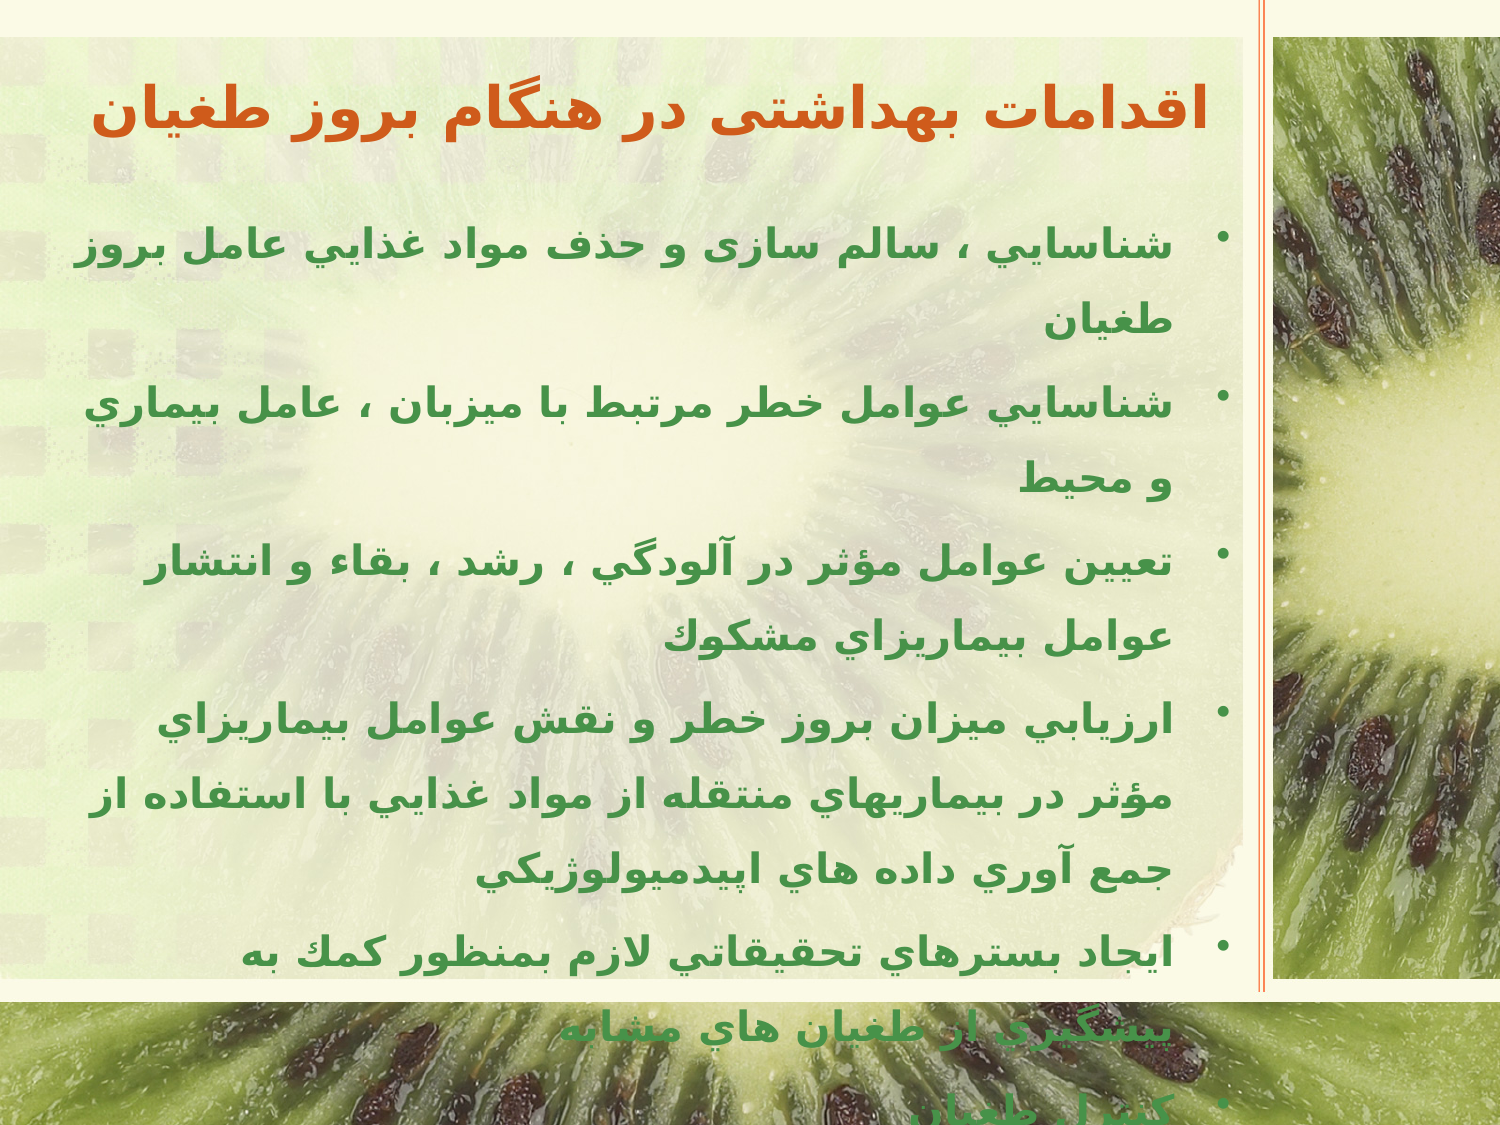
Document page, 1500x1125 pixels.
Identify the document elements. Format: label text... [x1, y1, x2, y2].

list شناسايي ، سالم سازی و حذف مواد غذايي عامل بروز طغيان شناسايي عوامل خطر مرتبط با ميزبان ،‌ عامل بيماري و محيط تعيين عوامل مؤثر در آلودگي ،‌ رشد ، بقاء و انتشار عوامل بيماريزاي مشكوك ارزيابي ميزان بروز خطر و نقش عوامل بيماريزاي مؤثر در بيماريهاي منتقله از مواد غذايي با استفاده از جمع آوري داده هاي اپيدميولوژيكي ايجاد بسترهاي تحقيقاتي لازم بمنظور كمك به پيشگيري از طغيان هاي مشابه كنترل طغيان پيشگيري از بروز طغيان هاي آينده و تقويت سياستهاي برنامه ايمني غذا [55, 184, 1247, 992]
picture [0, 0, 1500, 1125]
title اقدامات بهداشتی در هنگام بروز طغیان [69, 89, 1233, 184]
